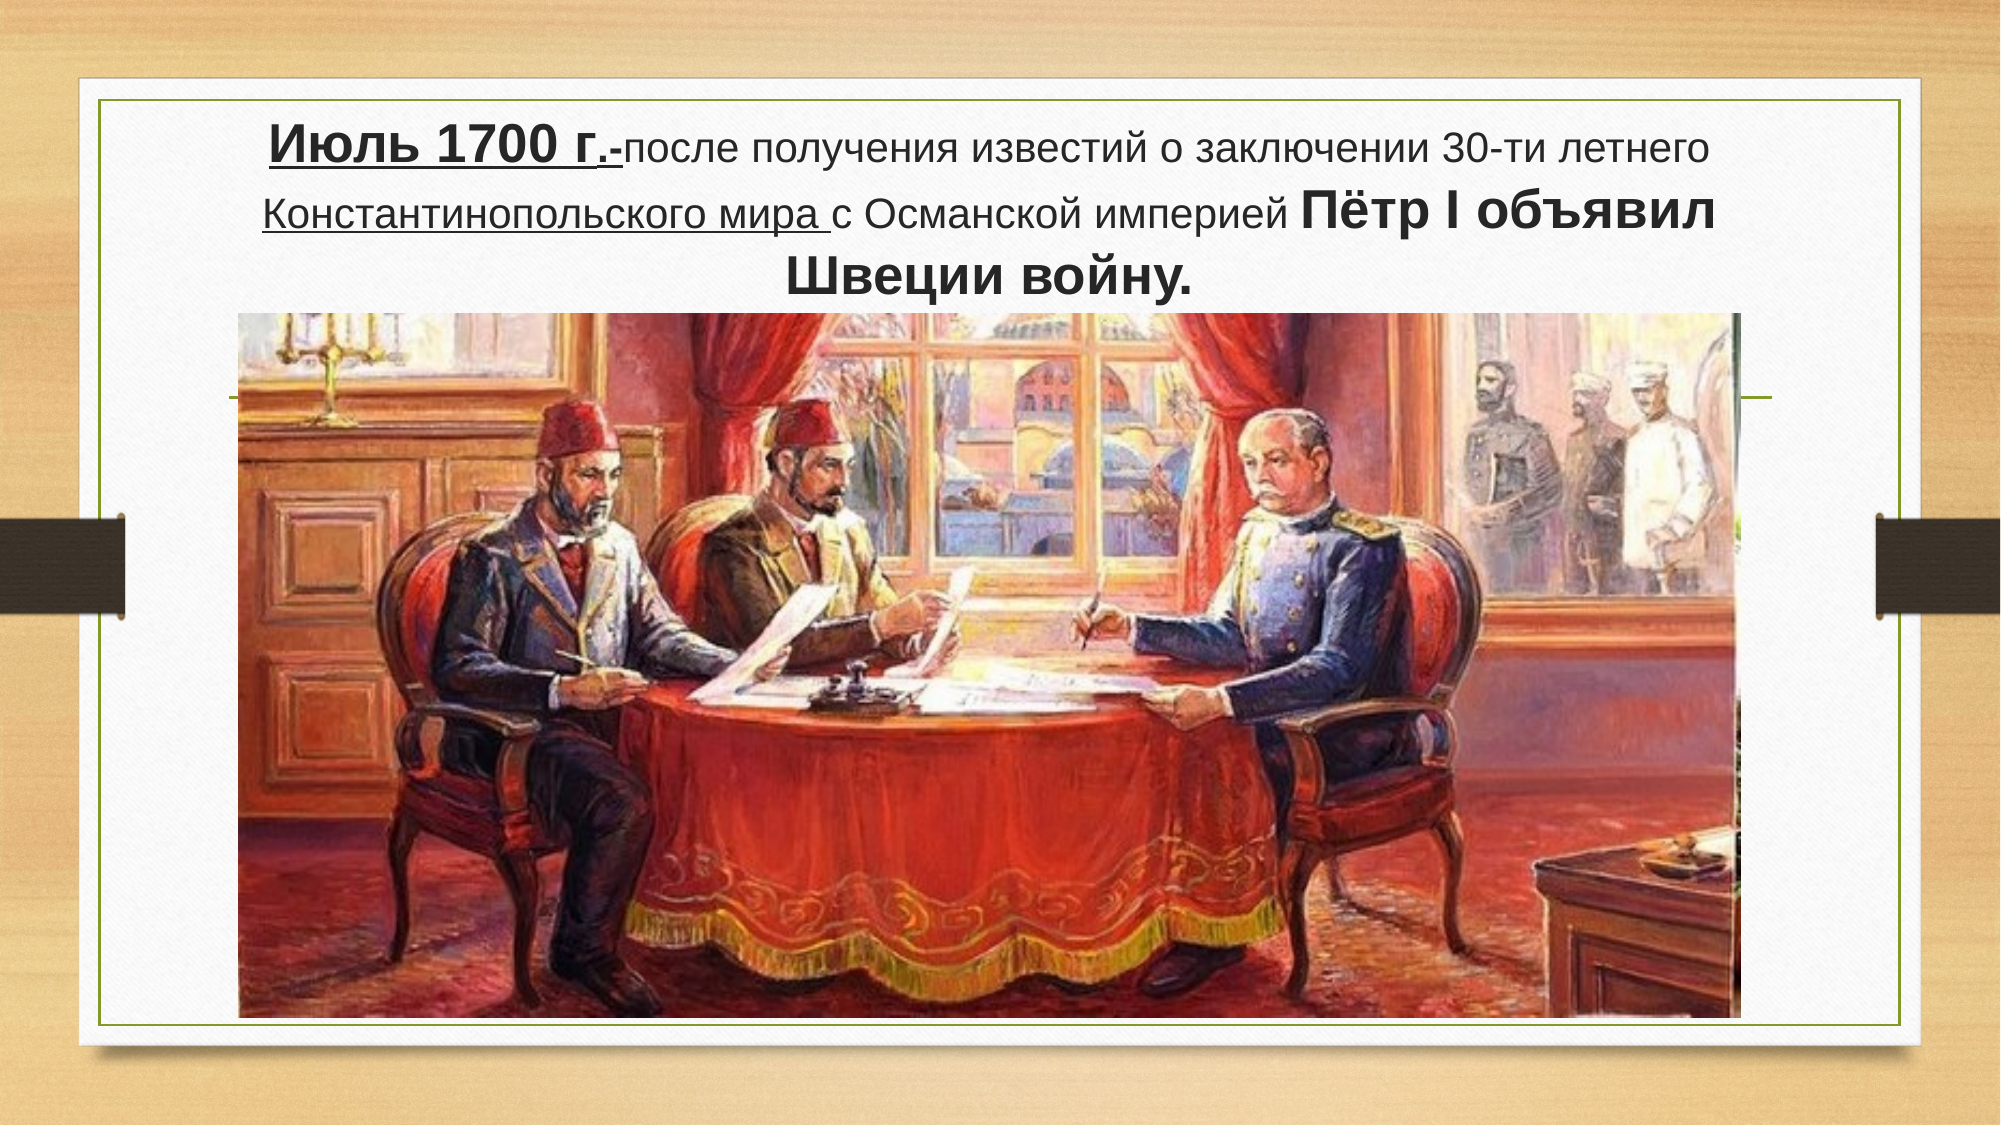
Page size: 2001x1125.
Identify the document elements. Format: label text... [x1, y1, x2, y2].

picture [0, 0, 2001, 1125]
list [238, 313, 1742, 1019]
title Июль 1700 г.-после получения известий о заключении 30-ти летнего Константинопольского мира с Османской империей Пётр I объявил Швеции войну. [202, 99, 1778, 314]
